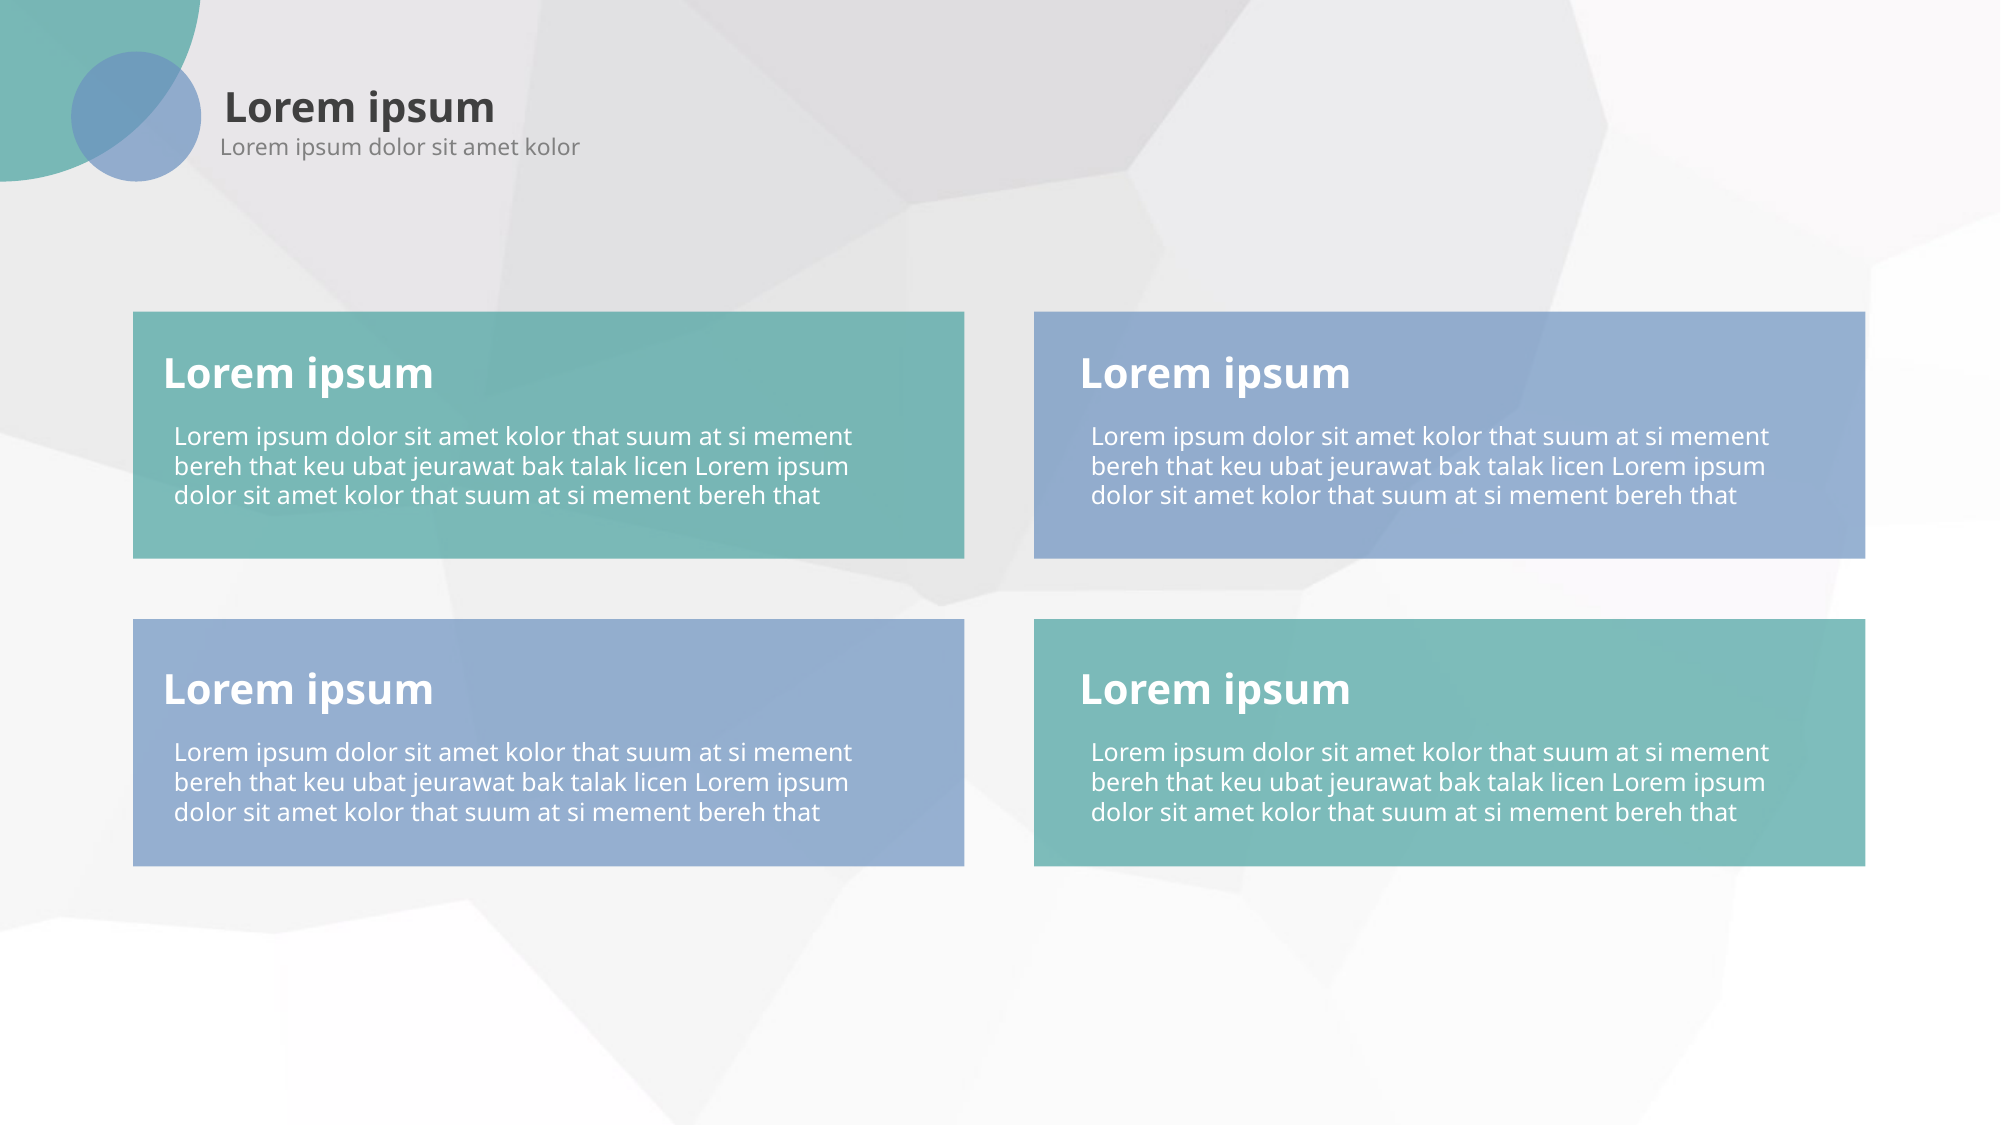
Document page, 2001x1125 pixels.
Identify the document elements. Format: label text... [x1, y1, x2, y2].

text_box Lorem ipsum dolor sit amet kolor that suum at si mement bereh that keu ubat jeurawat bak talak licen Lorem ipsum dolor sit amet kolor that suum at si mement bereh that [1076, 729, 1810, 834]
text_box Lorem ipsum [1064, 339, 1367, 405]
text_box [132, 618, 965, 867]
text_box Lorem ipsum dolor sit amet kolor that suum at si mement bereh that keu ubat jeurawat bak talak licen Lorem ipsum dolor sit amet kolor that suum at si mement bereh that [1076, 412, 1810, 518]
text_box Lorem ipsum [1064, 655, 1367, 721]
picture [0, 0, 2001, 1125]
text_box [1033, 618, 1866, 867]
text_box [0, 0, 202, 183]
text_box Lorem ipsum dolor sit amet kolor that suum at si mement bereh that keu ubat jeurawat bak talak licen Lorem ipsum dolor sit amet kolor that suum at si mement bereh that [159, 412, 893, 518]
text_box Lorem ipsum dolor sit amet kolor that suum at si mement bereh that keu ubat jeurawat bak talak licen Lorem ipsum dolor sit amet kolor that suum at si mement bereh that [159, 729, 893, 834]
text_box Lorem ipsum [209, 73, 511, 125]
text_box [70, 50, 203, 183]
text_box Lorem ipsum dolor sit amet kolor [205, 125, 596, 168]
text_box [1033, 311, 1866, 560]
text_box Lorem ipsum [147, 339, 450, 405]
text_box Lorem ipsum [147, 655, 450, 721]
text_box [132, 311, 965, 560]
